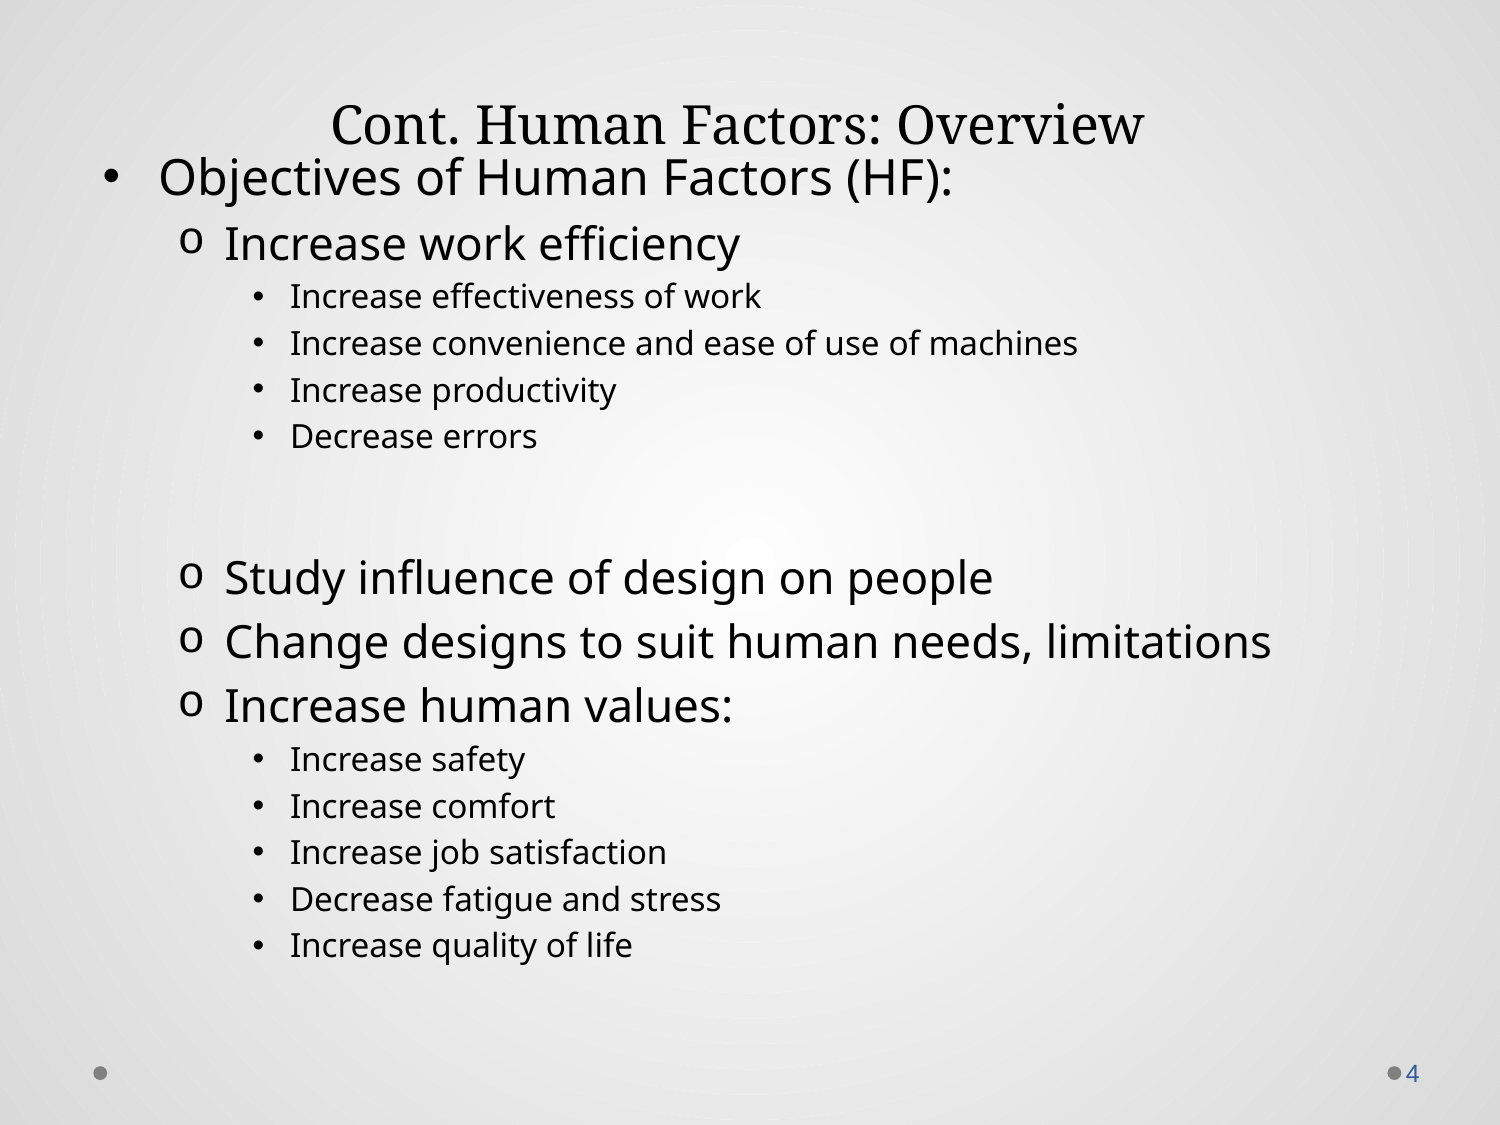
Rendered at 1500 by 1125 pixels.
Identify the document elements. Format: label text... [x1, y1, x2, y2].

title Cont. Human Factors: Overview [62, 62, 1413, 163]
list Objectives of Human Factors (HF): Increase work efficiency Increase effectiveness of work Increase convenience and ease of use of machines Increase productivity Decrease errors Study influence of design on people Change designs to suit human needs, limitations Increase human values: Increase safety Increase comfort Increase job satisfaction Decrease fatigue and stress Increase quality of life [87, 137, 1438, 1088]
slide_number 4 [1401, 1042, 1494, 1103]
